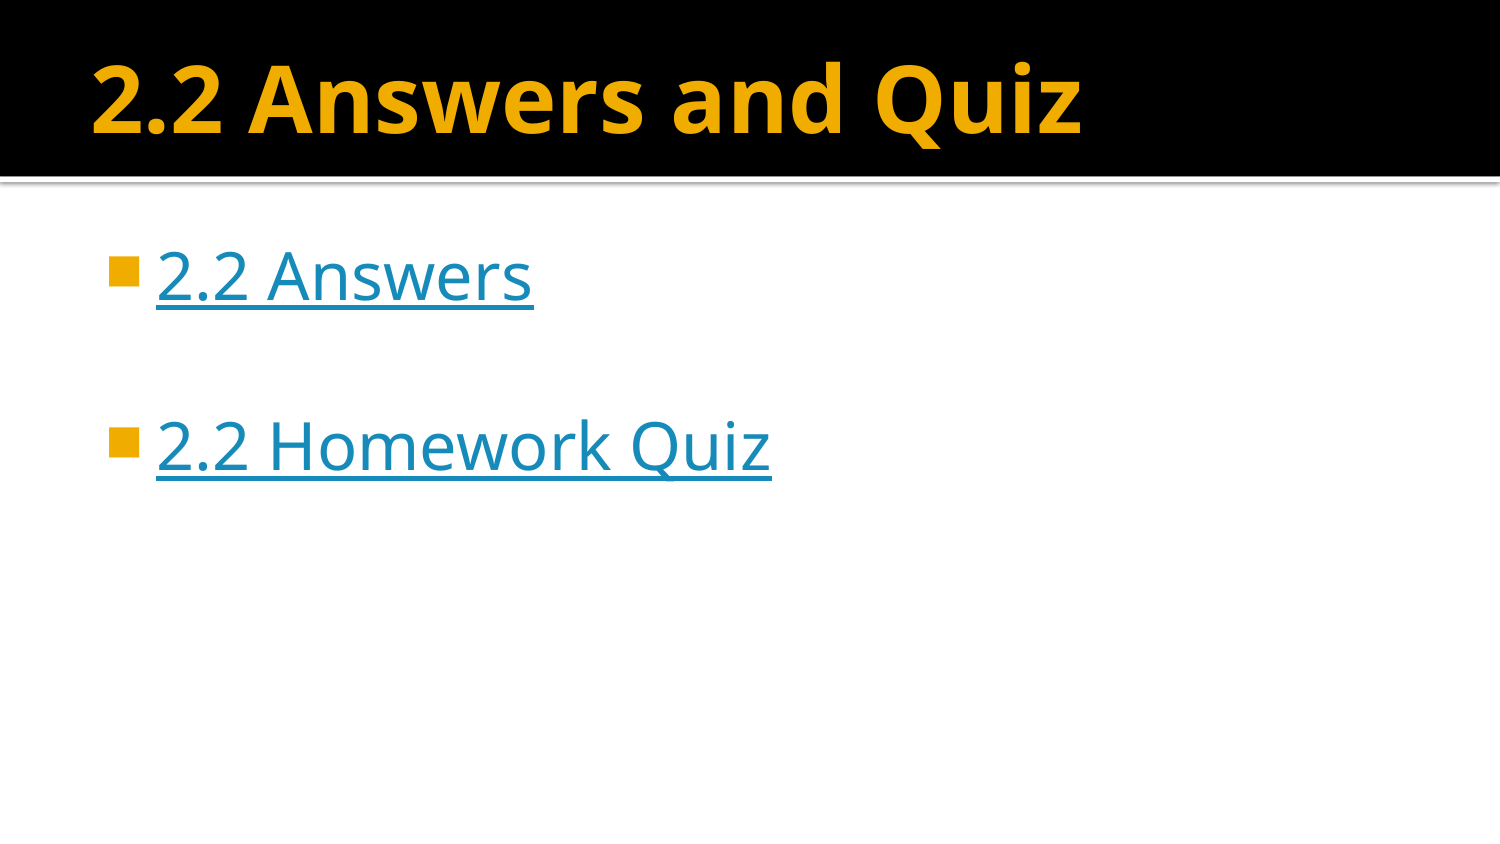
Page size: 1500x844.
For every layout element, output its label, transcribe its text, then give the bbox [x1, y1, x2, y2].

title 2.2 Answers and Quiz [75, 19, 1425, 174]
list 2.2 Answers 2.2 Homework Quiz [75, 218, 1425, 788]
